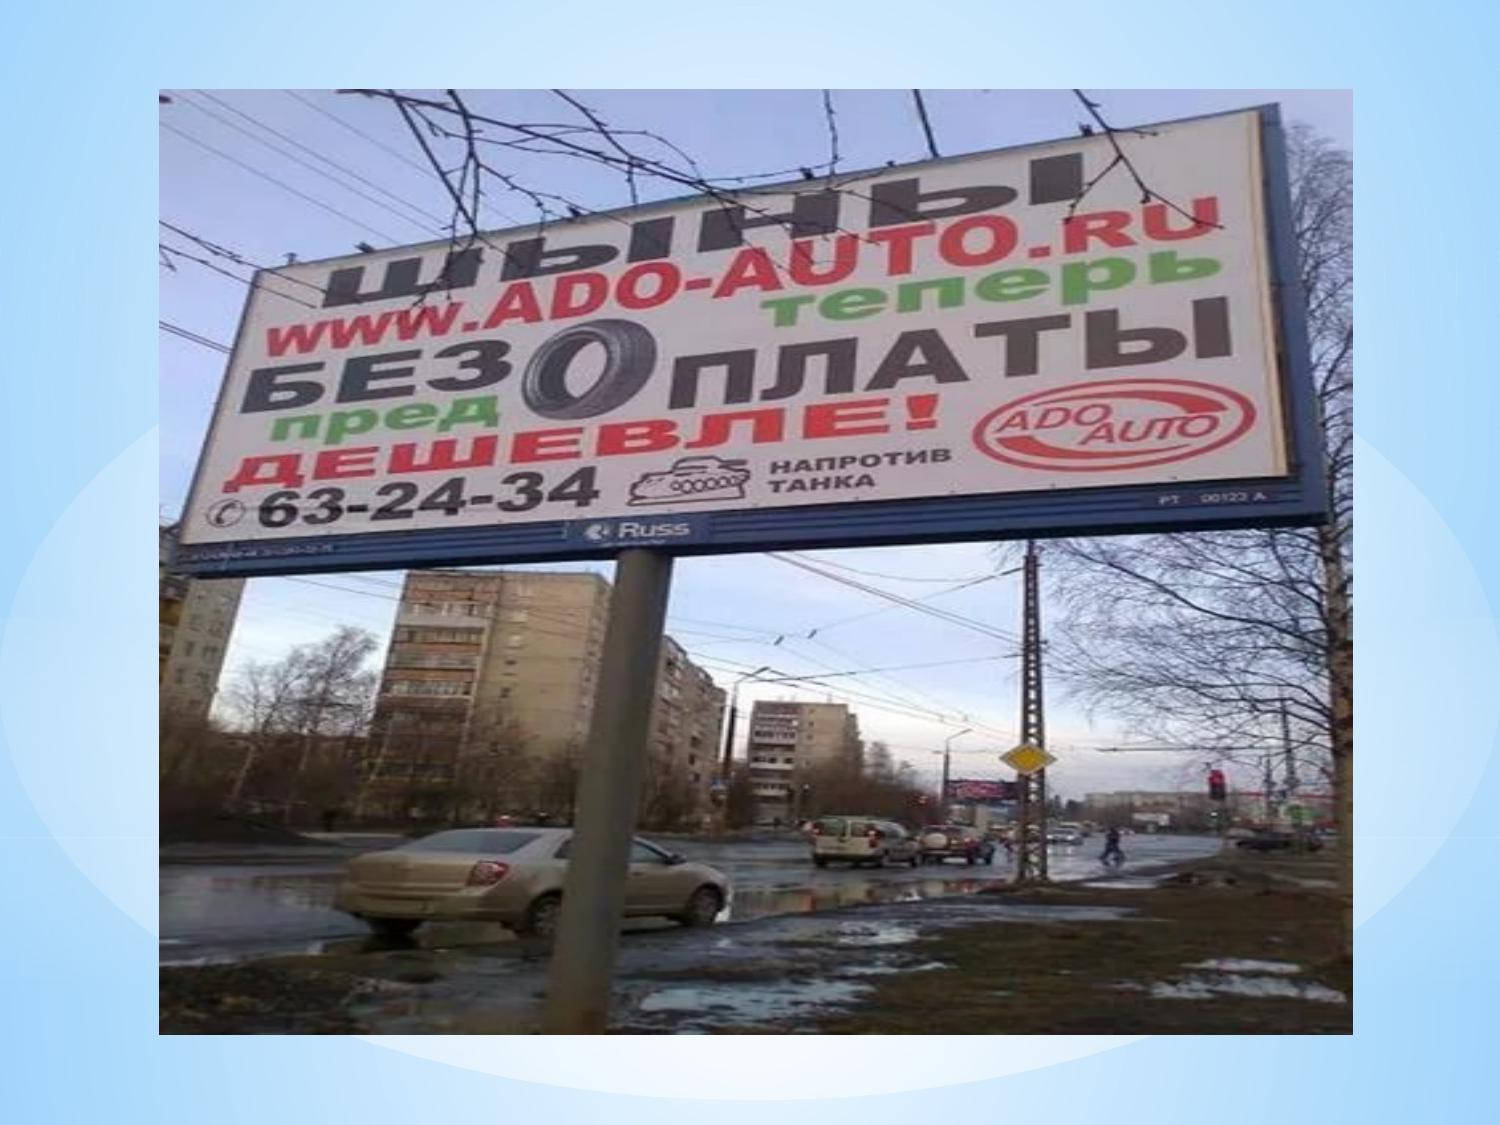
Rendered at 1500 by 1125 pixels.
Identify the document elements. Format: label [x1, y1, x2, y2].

list [159, 89, 1353, 1036]
